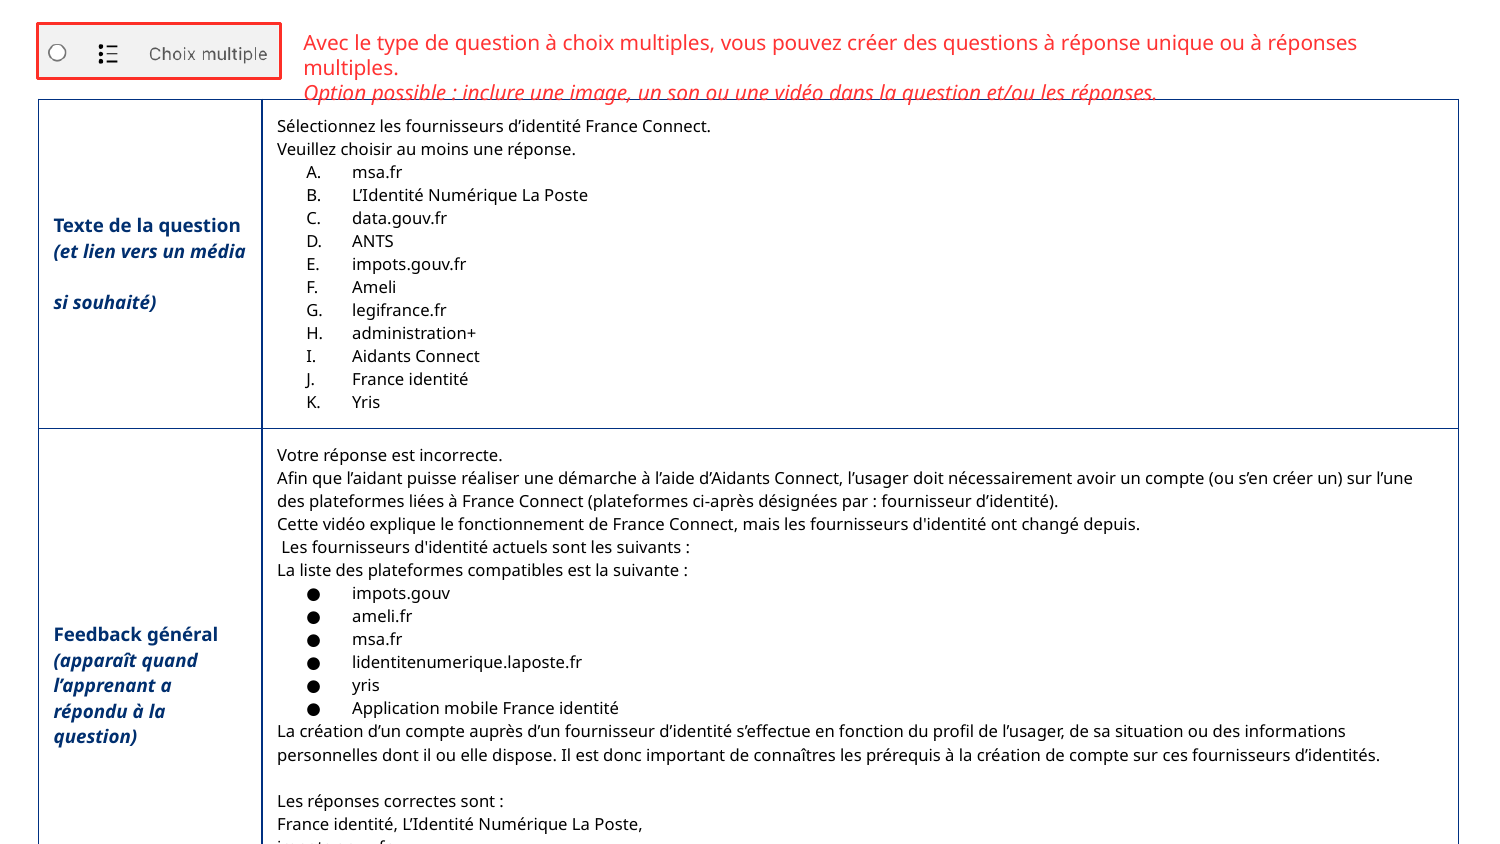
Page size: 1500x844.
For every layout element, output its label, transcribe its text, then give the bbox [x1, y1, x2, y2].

table_header Sélectionnez les fournisseurs d’identité France Connect. Veuillez choisir au moins une réponse. msa.fr L’Identité Numérique La Poste data.gouv.fr ANTS impots.gouv.fr Ameli legifrance.fr administration+ Aidants Connect France identité Yris [263, 100, 1458, 428]
table_header Texte de la question (et lien vers un média si souhaité) [39, 100, 261, 428]
table_cell Feedback général (apparaît quand l’apprenant a répondu à la question) [39, 429, 261, 844]
table_cell Votre réponse est incorrecte. Afin que l’aidant puisse réaliser une démarche à l’aide d’Aidants Connect, l’usager doit nécessairement avoir un compte (ou s’en créer un) sur l’une des plateformes liées à France Connect (plateformes ci-après désignées par : fournisseur d’identité). Cette vidéo explique le fonctionnement de France Connect, mais les fournisseurs d'identité ont changé depuis. Les fournisseurs d'identité actuels sont les suivants : La liste des plateformes compatibles est la suivante : impots.gouv ameli.fr msa.fr lidentitenumerique.laposte.fr yris Application mobile France identité La création d’un compte auprès d’un fournisseur d’identité s’effectue en fonction du profil de l’usager, de sa situation ou des informations personnelles dont il ou elle dispose. Il est donc important de connaîtres les prérequis à la création de compte sur ces fournisseurs d’identités. Les réponses correctes sont : France identité, L’Identité Numérique La Poste, impots.gouv.fr, Ameli, msa.fr, Yris [263, 429, 1458, 844]
text_box Avec le type de question à choix multiples, vous pouvez créer des questions à réponse unique ou à réponses multiples. Option possible : inclure une image, un son ou une vidéo dans la question et/ou les réponses. [288, 14, 1459, 106]
picture [38, 25, 279, 78]
